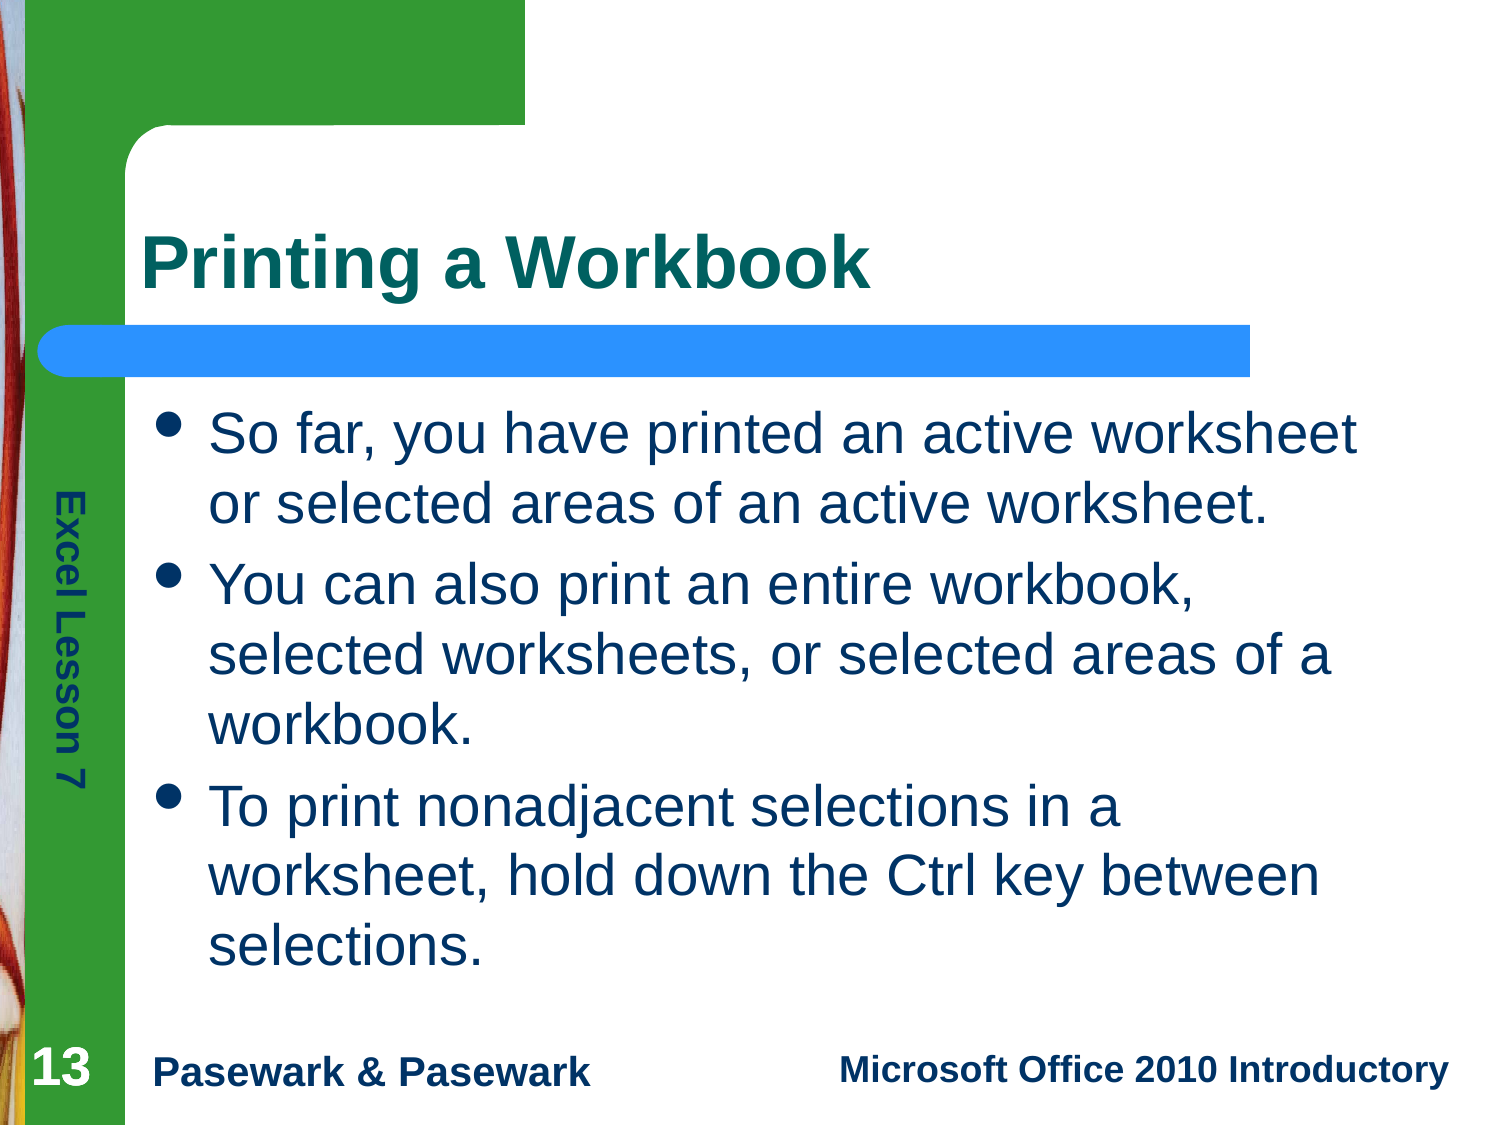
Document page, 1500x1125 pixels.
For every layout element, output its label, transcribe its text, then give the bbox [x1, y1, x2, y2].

title Printing a Workbook [124, 124, 1426, 313]
text_box 13 [13, 1023, 111, 1105]
list So far, you have printed an active worksheet or selected areas of an active worksheet. You can also print an entire workbook, selected worksheets, or selected areas of a workbook. To print nonadjacent selections in a worksheet, hold down the Ctrl key between selections. [137, 387, 1400, 1076]
picture [0, 0, 25, 1125]
